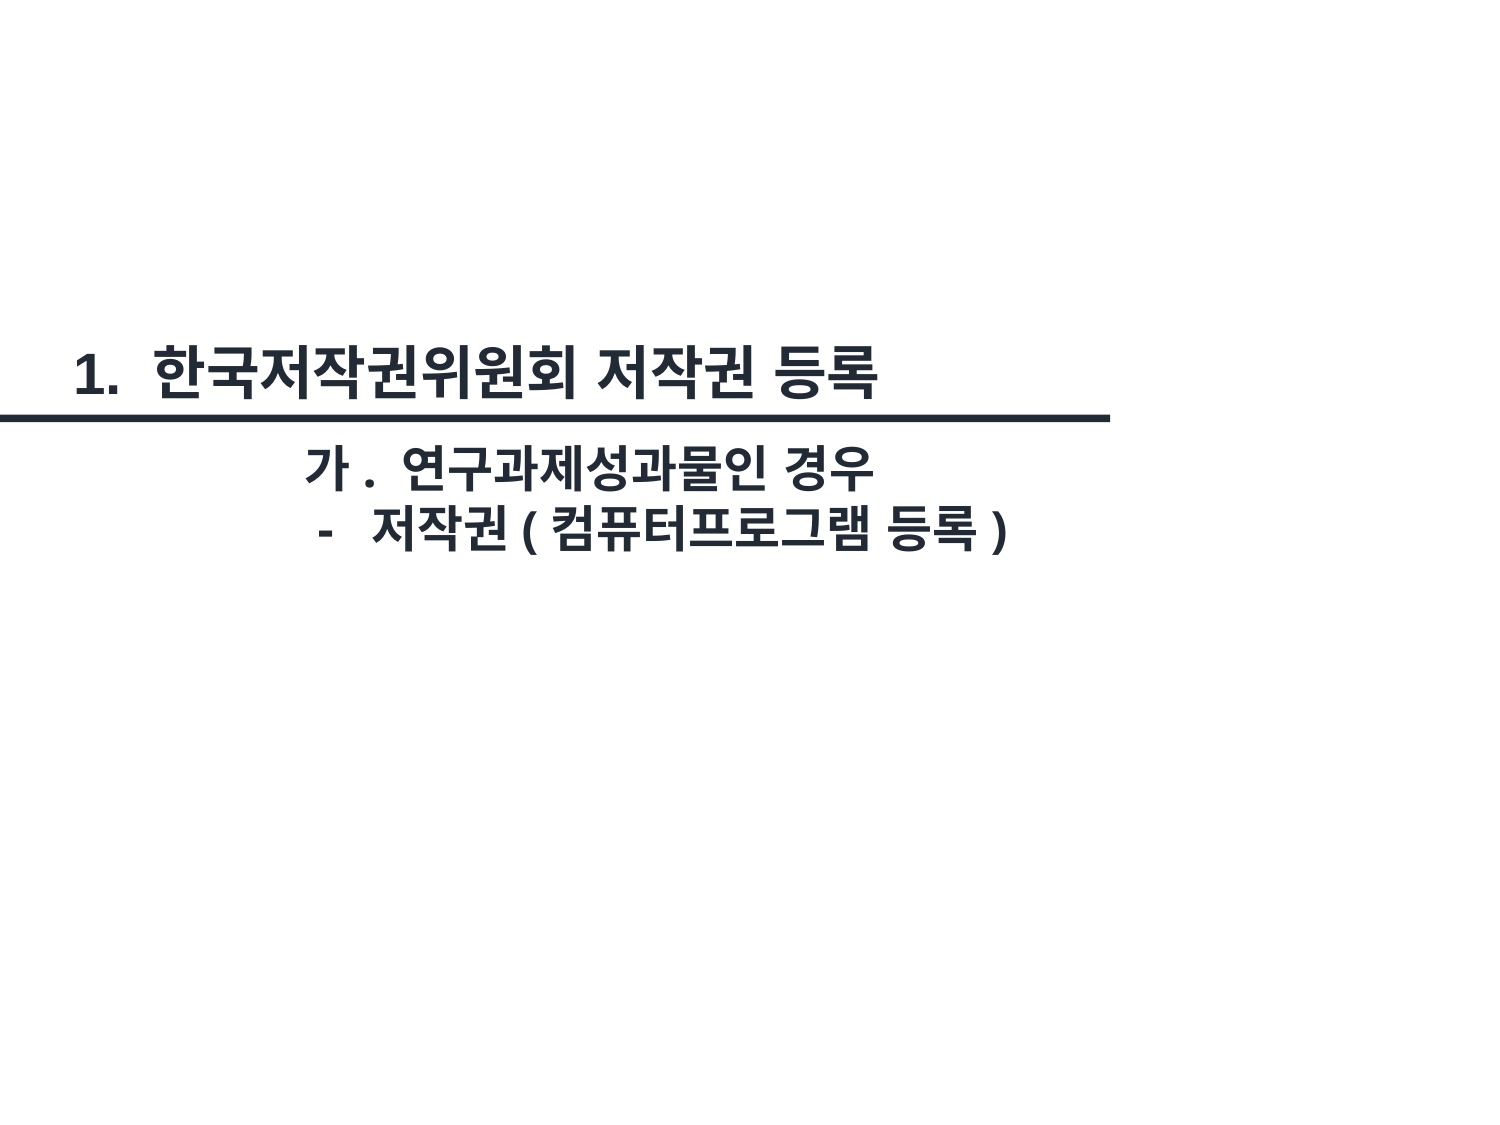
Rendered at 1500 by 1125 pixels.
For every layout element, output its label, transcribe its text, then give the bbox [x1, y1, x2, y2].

text_box 1. 한국저작권위원회 저작권 등록 [58, 328, 896, 414]
text_box 가. 연구과제성과물인 경우 - 저작권(컴퓨터프로그램 등록) [289, 429, 1023, 565]
text_box [0, 414, 1111, 423]
